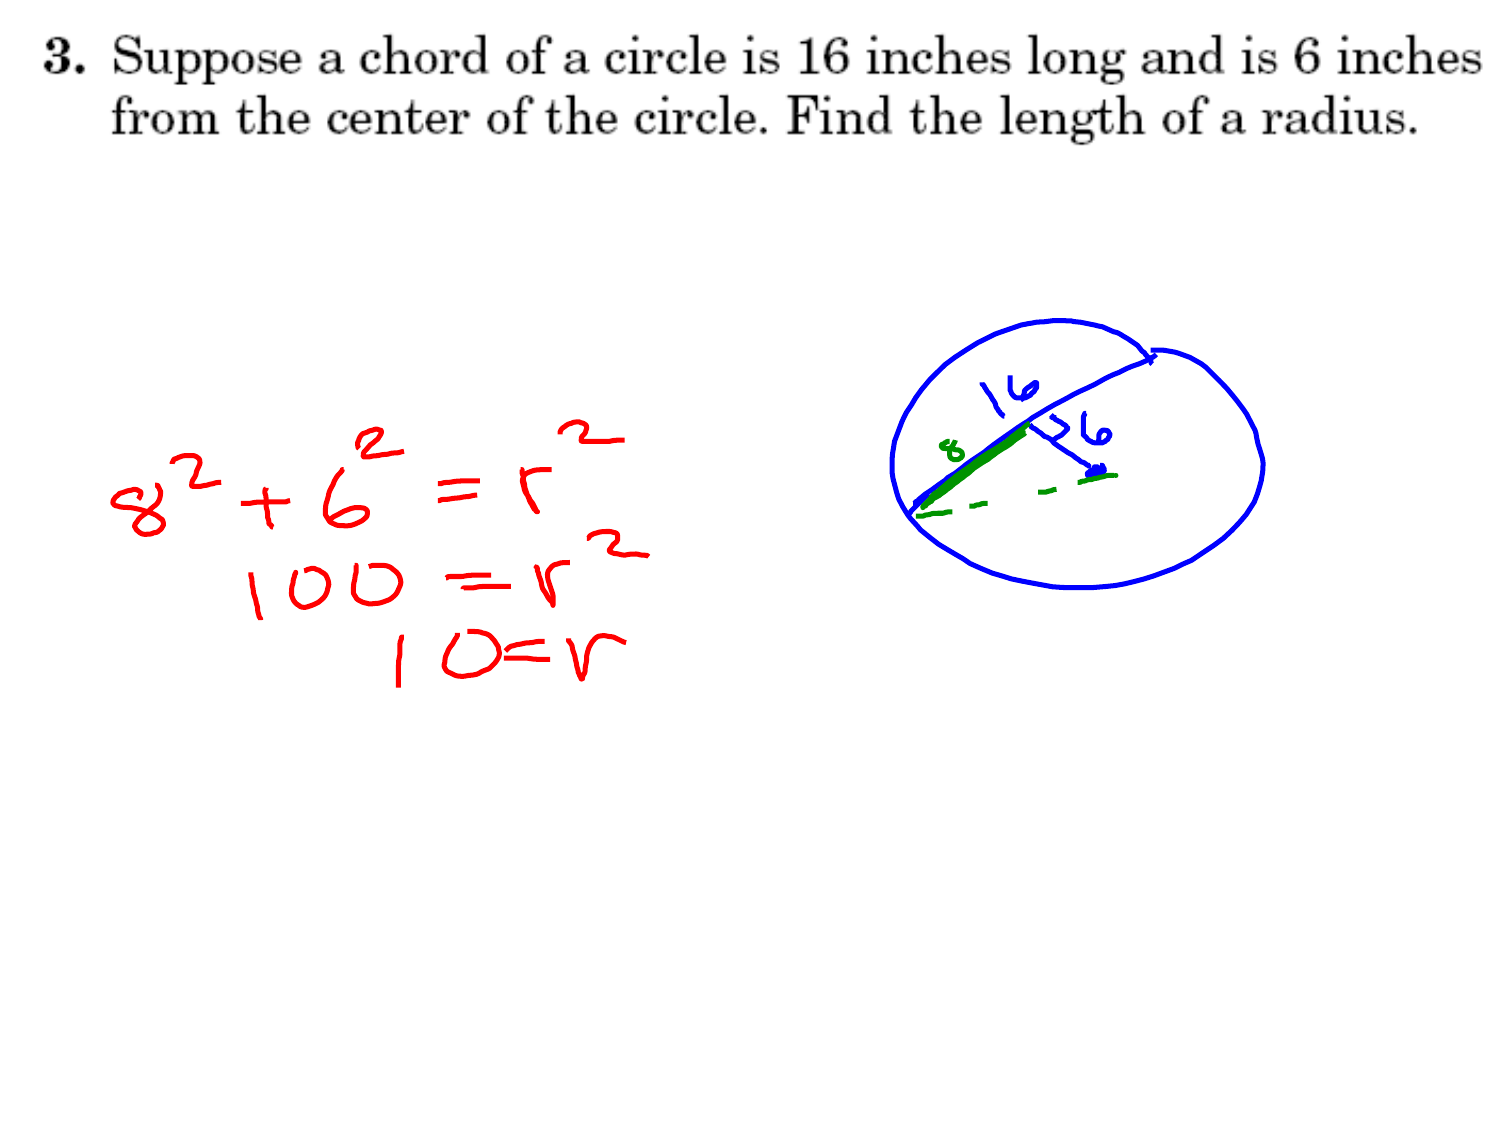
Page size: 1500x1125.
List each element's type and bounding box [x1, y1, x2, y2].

text_box [112, 421, 649, 688]
text_box [891, 319, 1149, 513]
text_box [915, 511, 953, 517]
text_box [905, 493, 930, 516]
picture [0, 0, 1500, 184]
text_box [1086, 464, 1106, 478]
text_box [922, 422, 1030, 509]
text_box [907, 349, 1264, 589]
text_box [981, 382, 1005, 417]
text_box [1077, 474, 1113, 484]
text_box [913, 353, 1157, 505]
text_box [1082, 412, 1111, 444]
text_box [969, 502, 988, 507]
text_box [1009, 375, 1038, 402]
text_box [1038, 488, 1057, 493]
text_box [940, 439, 964, 461]
text_box [1030, 424, 1091, 467]
text_box [1050, 416, 1069, 441]
